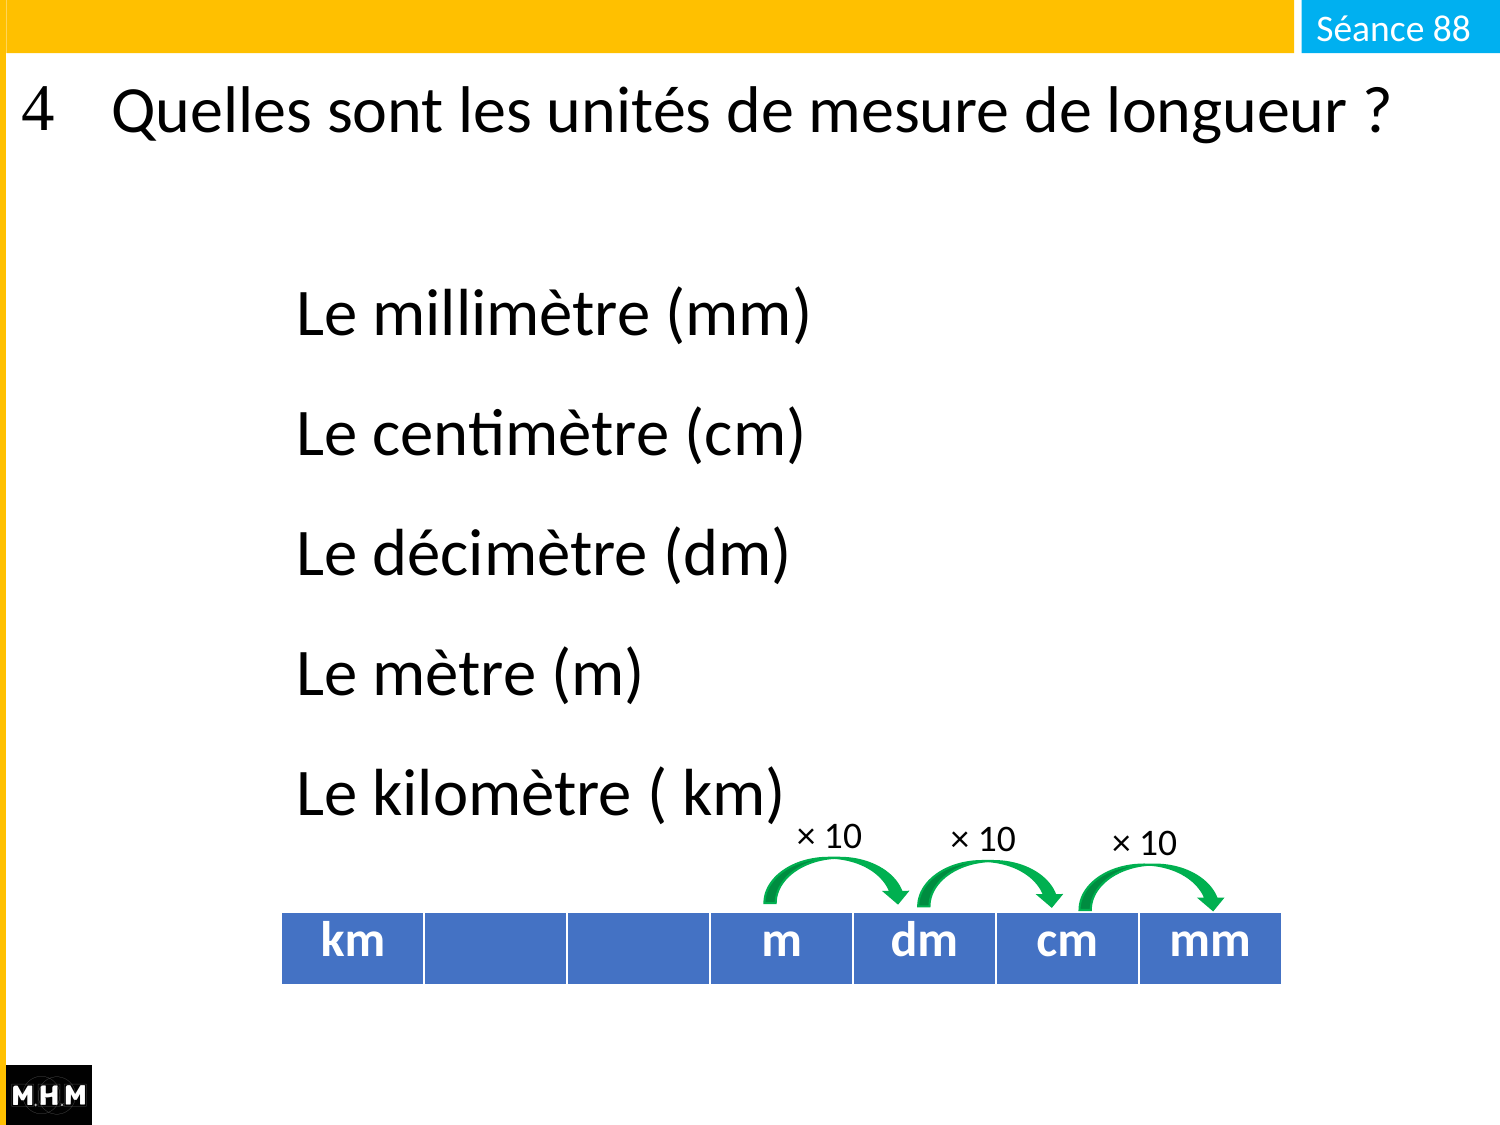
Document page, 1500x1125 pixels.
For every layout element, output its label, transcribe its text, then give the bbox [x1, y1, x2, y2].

table_header [568, 913, 709, 984]
text_box [1078, 870, 1128, 912]
table_header [425, 913, 566, 984]
text_box [857, 864, 910, 905]
table_header dm [854, 913, 995, 984]
picture [6, 1065, 92, 1125]
text_box × 10 [1097, 810, 1207, 870]
text_box × 10 [782, 803, 892, 864]
title Quelles sont les unités de mesure de longueur ? [96, 60, 1434, 163]
table_header m [711, 913, 852, 984]
table_header km [282, 913, 423, 984]
text_box Le millimètre (mm) Le centimètre (cm) Le décimètre (dm) Le mètre (m) Le kilomètre ( km) [281, 221, 1041, 836]
text_box [917, 867, 965, 908]
table_header cm [997, 913, 1138, 984]
text_box [763, 864, 811, 905]
text_box [1011, 867, 1064, 908]
table_header mm [1140, 913, 1281, 984]
text_box [1170, 870, 1225, 912]
text_box × 10 [935, 806, 1046, 867]
